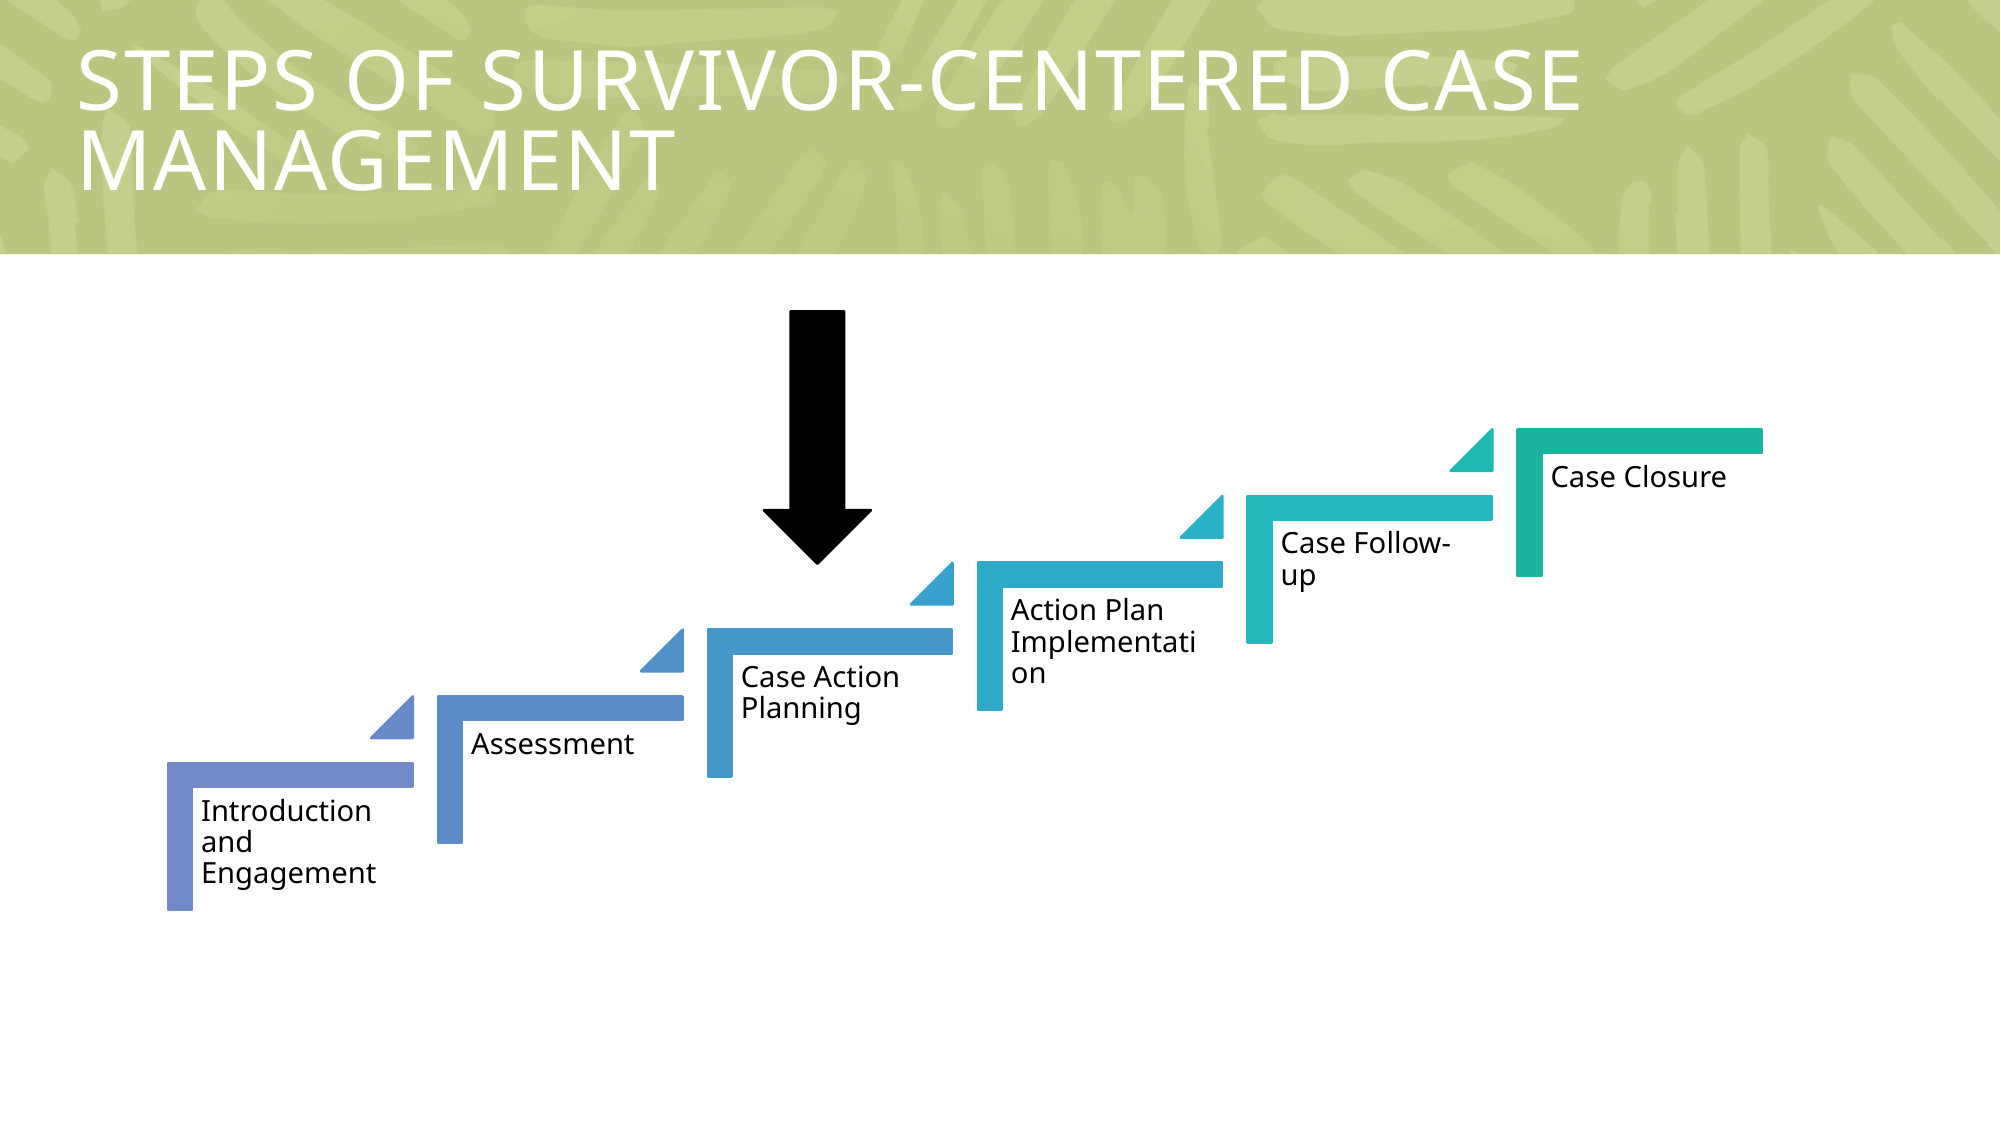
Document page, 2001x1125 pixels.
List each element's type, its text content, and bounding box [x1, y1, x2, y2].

picture [0, 0, 2000, 1125]
title steps of Survivor-centered case management [61, 33, 1938, 220]
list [167, 374, 1763, 1036]
text_box [789, 310, 846, 371]
